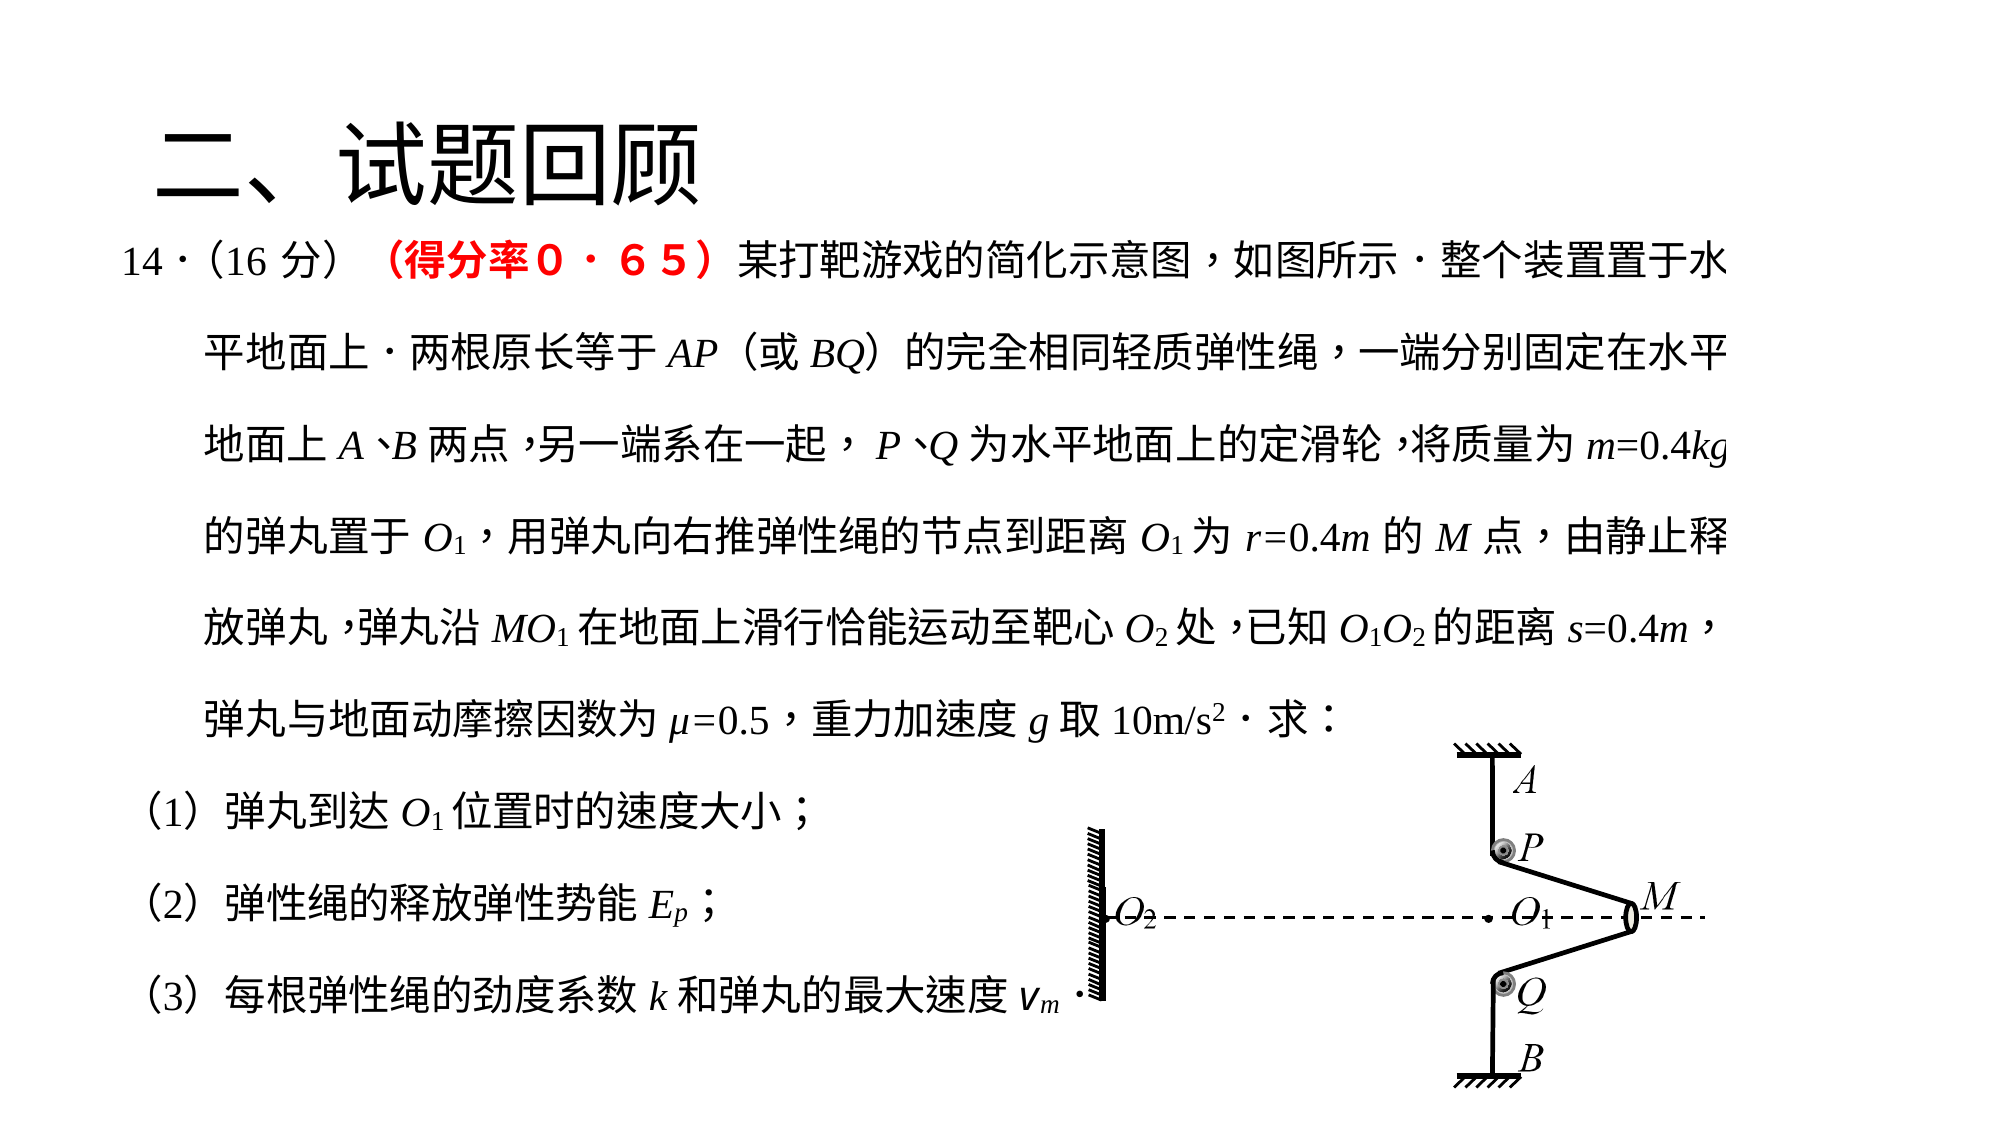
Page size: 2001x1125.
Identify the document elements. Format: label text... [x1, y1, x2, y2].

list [121, 214, 1726, 1125]
title 二、试题回顾 [137, 59, 1863, 278]
